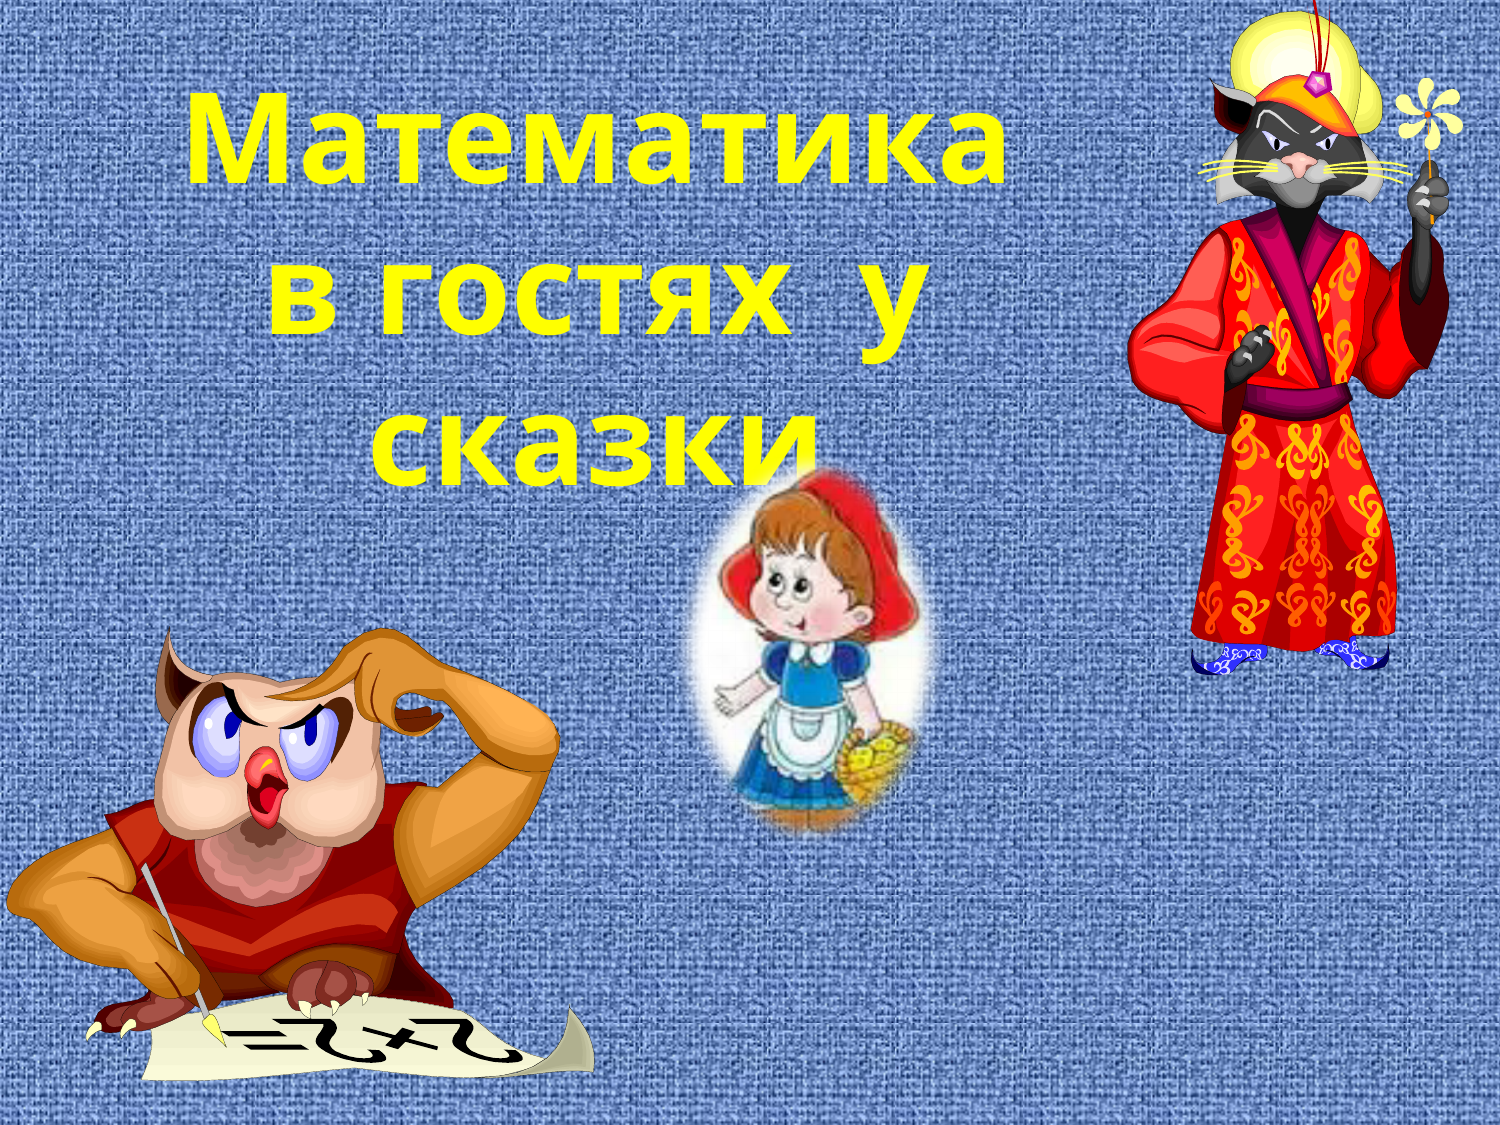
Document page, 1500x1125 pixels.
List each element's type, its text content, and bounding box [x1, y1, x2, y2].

title Математика в гостях у сказки [112, 46, 1107, 586]
picture [0, 0, 1500, 1125]
